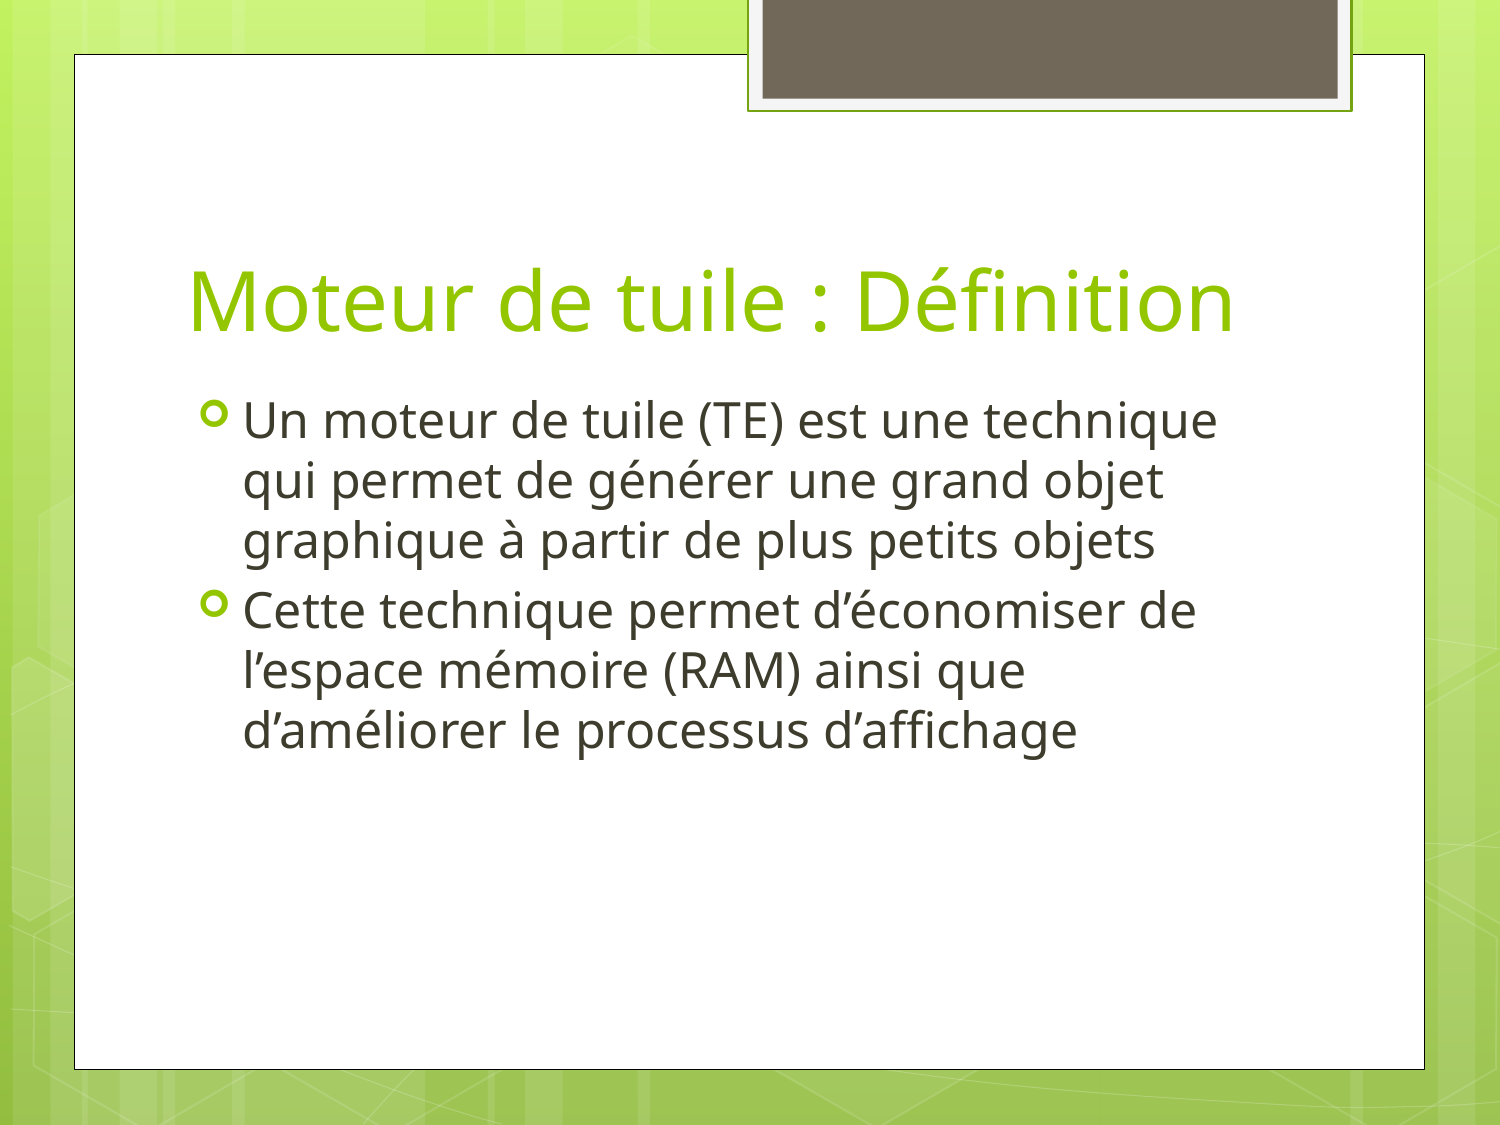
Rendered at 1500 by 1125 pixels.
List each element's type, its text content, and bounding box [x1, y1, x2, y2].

title Moteur de tuile : Définition [171, 168, 1324, 357]
list Un moteur de tuile (TE) est une technique qui permet de générer une grand objet graphique à partir de plus petits objets Cette technique permet d’économiser de l’espace mémoire (RAM) ainsi que d’améliorer le processus d’affichage [171, 381, 1283, 957]
